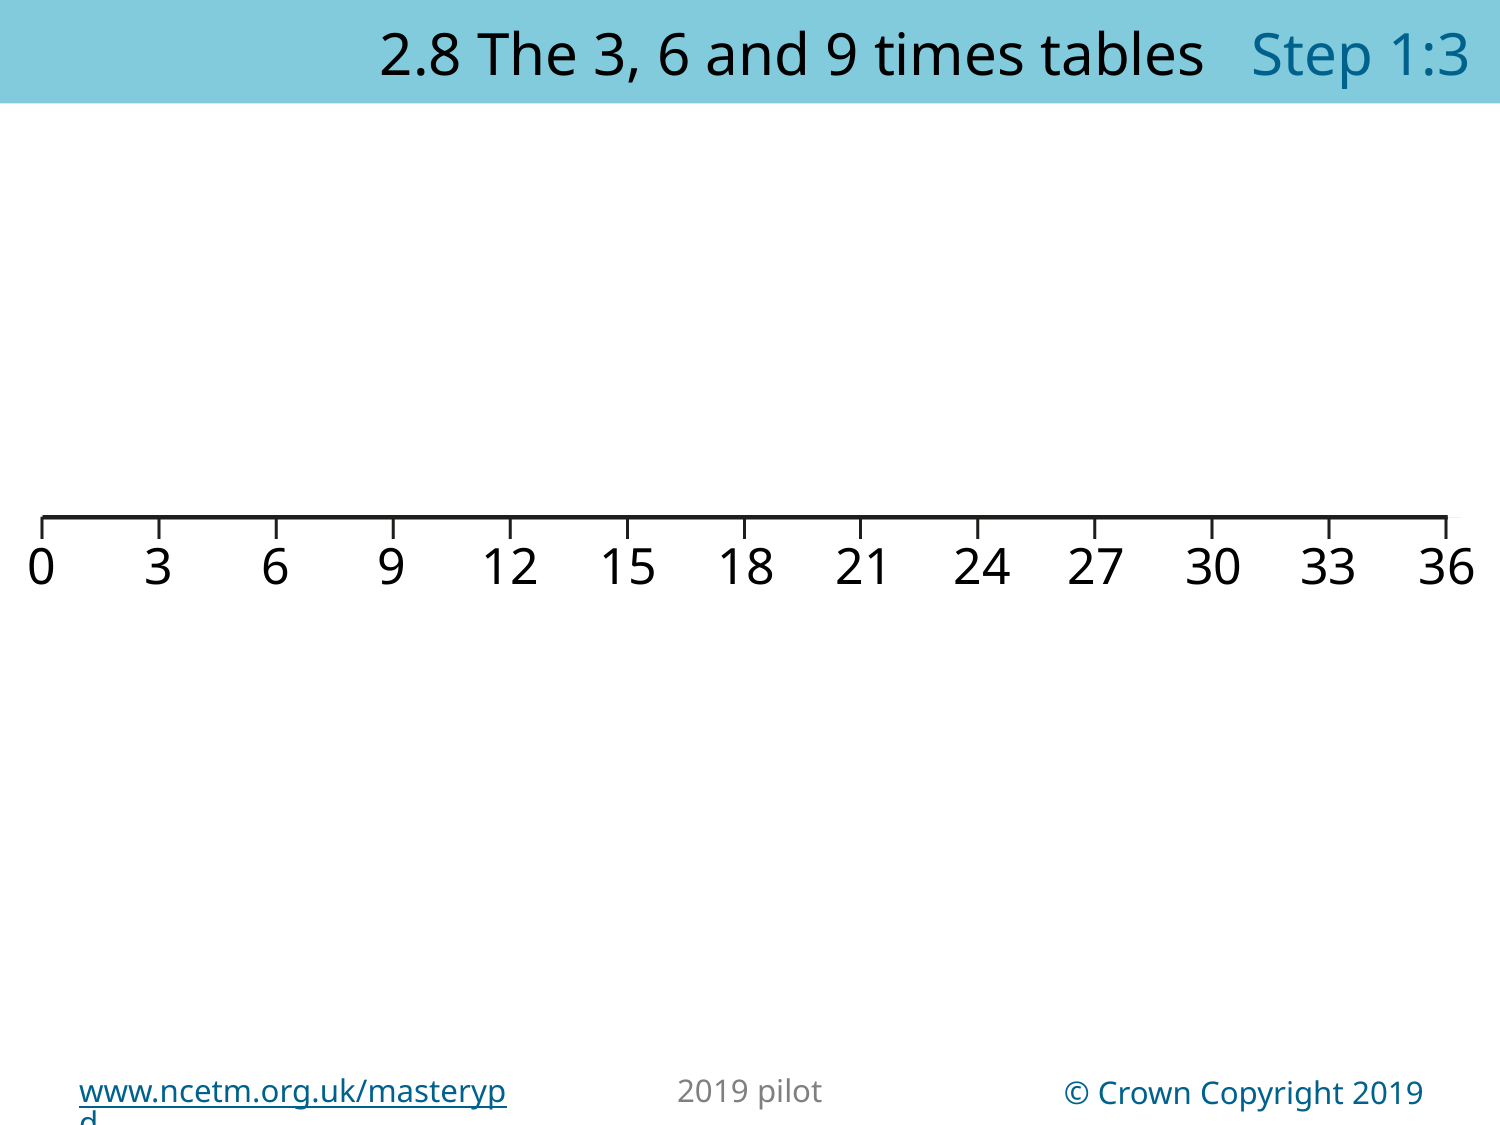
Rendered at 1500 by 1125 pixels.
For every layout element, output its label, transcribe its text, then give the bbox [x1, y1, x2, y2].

list 2.8 The 3, 6 and 9 times tables Step 1:3 [0, 0, 1500, 104]
text_box 21 [813, 546, 916, 602]
text_box 6 [240, 546, 312, 602]
text_box 30 [1162, 546, 1265, 602]
text_box 27 [1045, 546, 1148, 602]
text_box 36 [1396, 527, 1499, 602]
text_box 3 [123, 546, 195, 602]
text_box 15 [576, 546, 680, 602]
picture [33, 514, 1465, 540]
text_box 0 [5, 527, 77, 602]
text_box 33 [1277, 546, 1380, 602]
text_box 12 [458, 546, 561, 602]
text_box 24 [931, 546, 1034, 602]
text_box 18 [695, 546, 798, 602]
text_box 9 [340, 546, 443, 602]
